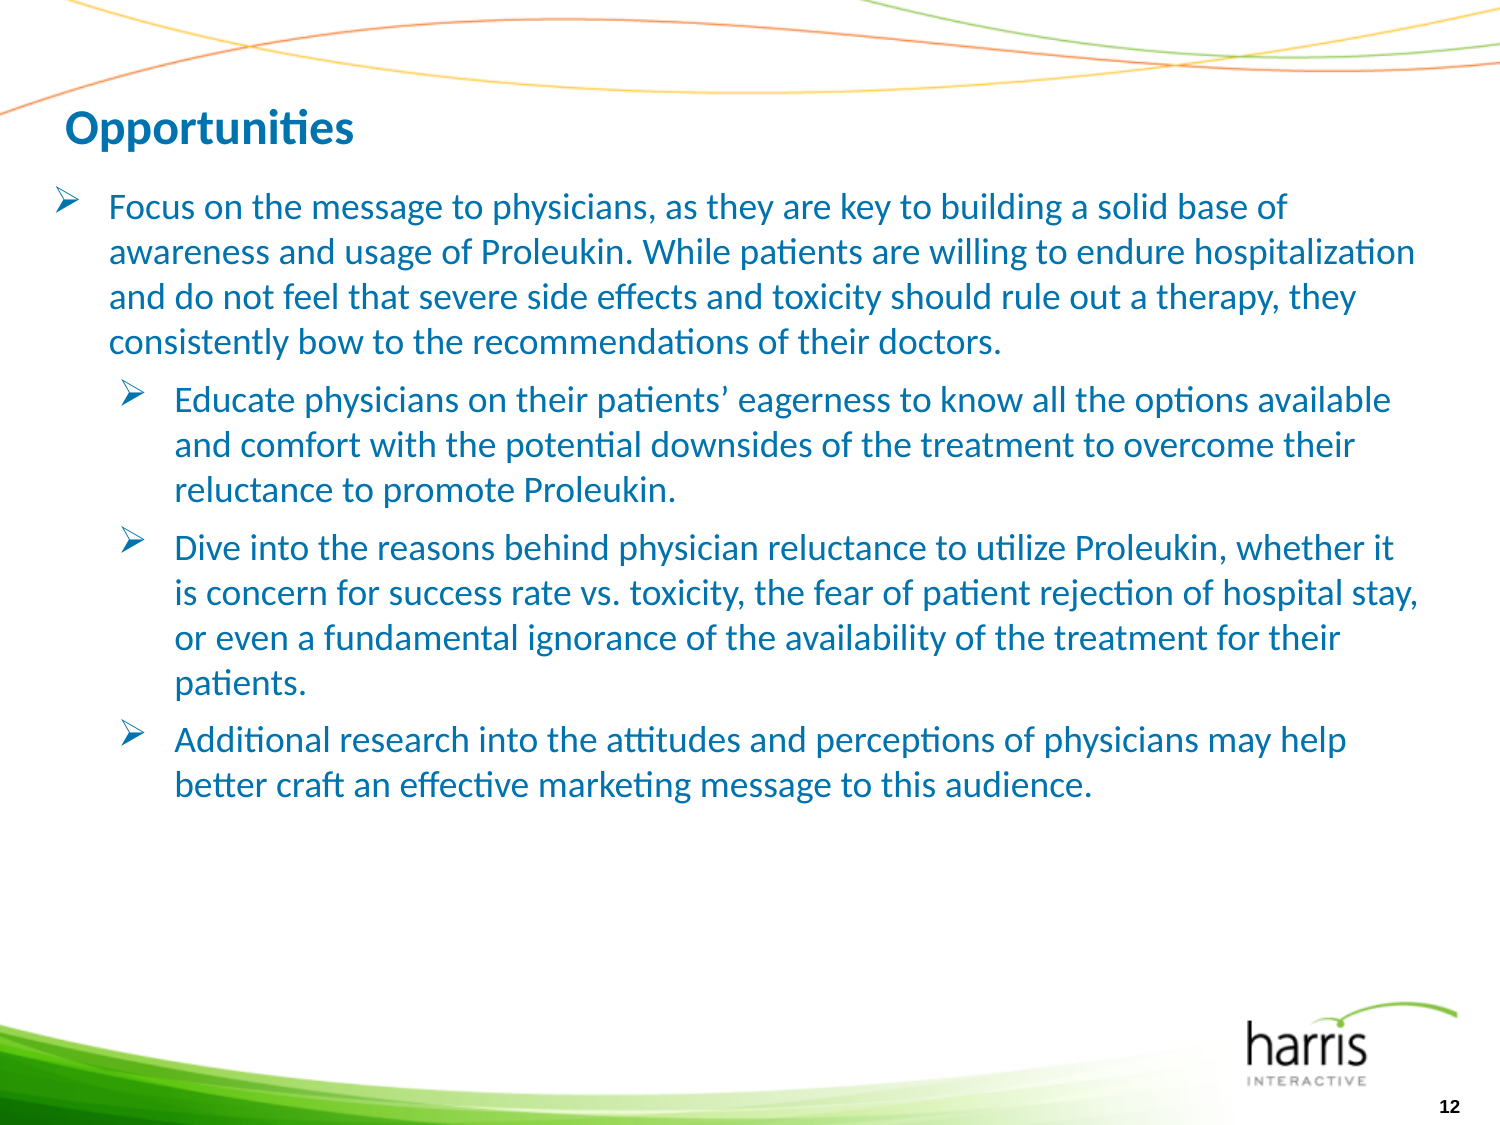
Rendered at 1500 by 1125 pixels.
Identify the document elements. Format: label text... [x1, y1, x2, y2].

slide_number 12 [1399, 1086, 1500, 1125]
title Opportunities [49, 87, 1451, 176]
picture [0, 0, 1500, 1125]
list Focus on the message to physicians, as they are key to building a solid base of awareness and usage of Proleukin. While patients are willing to endure hospitalization and do not feel that severe side effects and toxicity should rule out a therapy, they consistently bow to the recommendations of their doctors. Educate physicians on their patients’ eagerness to know all the options available and comfort with the potential downsides of the treatment to overcome their reluctance to promote Proleukin. Dive into the reasons behind physician reluctance to utilize Proleukin, whether it is concern for success rate vs. toxicity, the fear of patient rejection of hospital stay, or even a fundamental ignorance of the availability of the treatment for their patients. Additional research into the attitudes and perceptions of physicians may help better craft an effective marketing message to this audience. [37, 174, 1438, 938]
